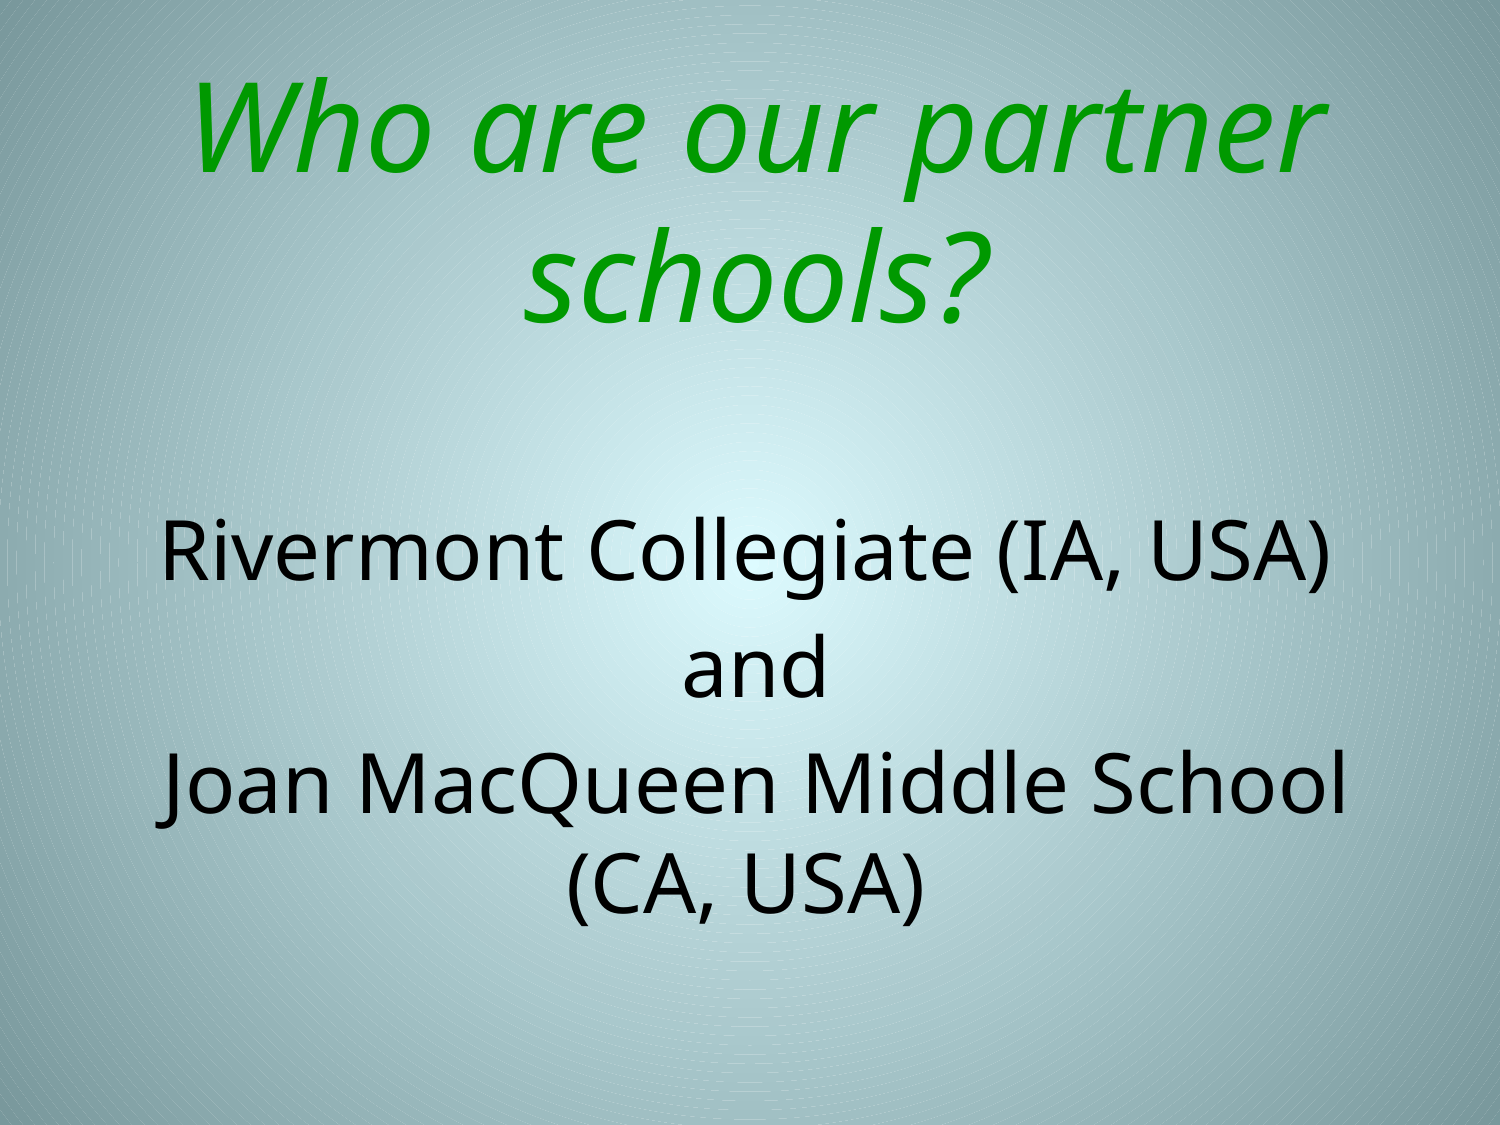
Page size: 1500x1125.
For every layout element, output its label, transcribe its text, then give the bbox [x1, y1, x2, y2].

list Rivermont Collegiate (IA, USA) and Joan MacQueen Middle School (CA, USA) [88, 373, 1425, 1005]
title Who are our partner schools? [88, 45, 1425, 350]
